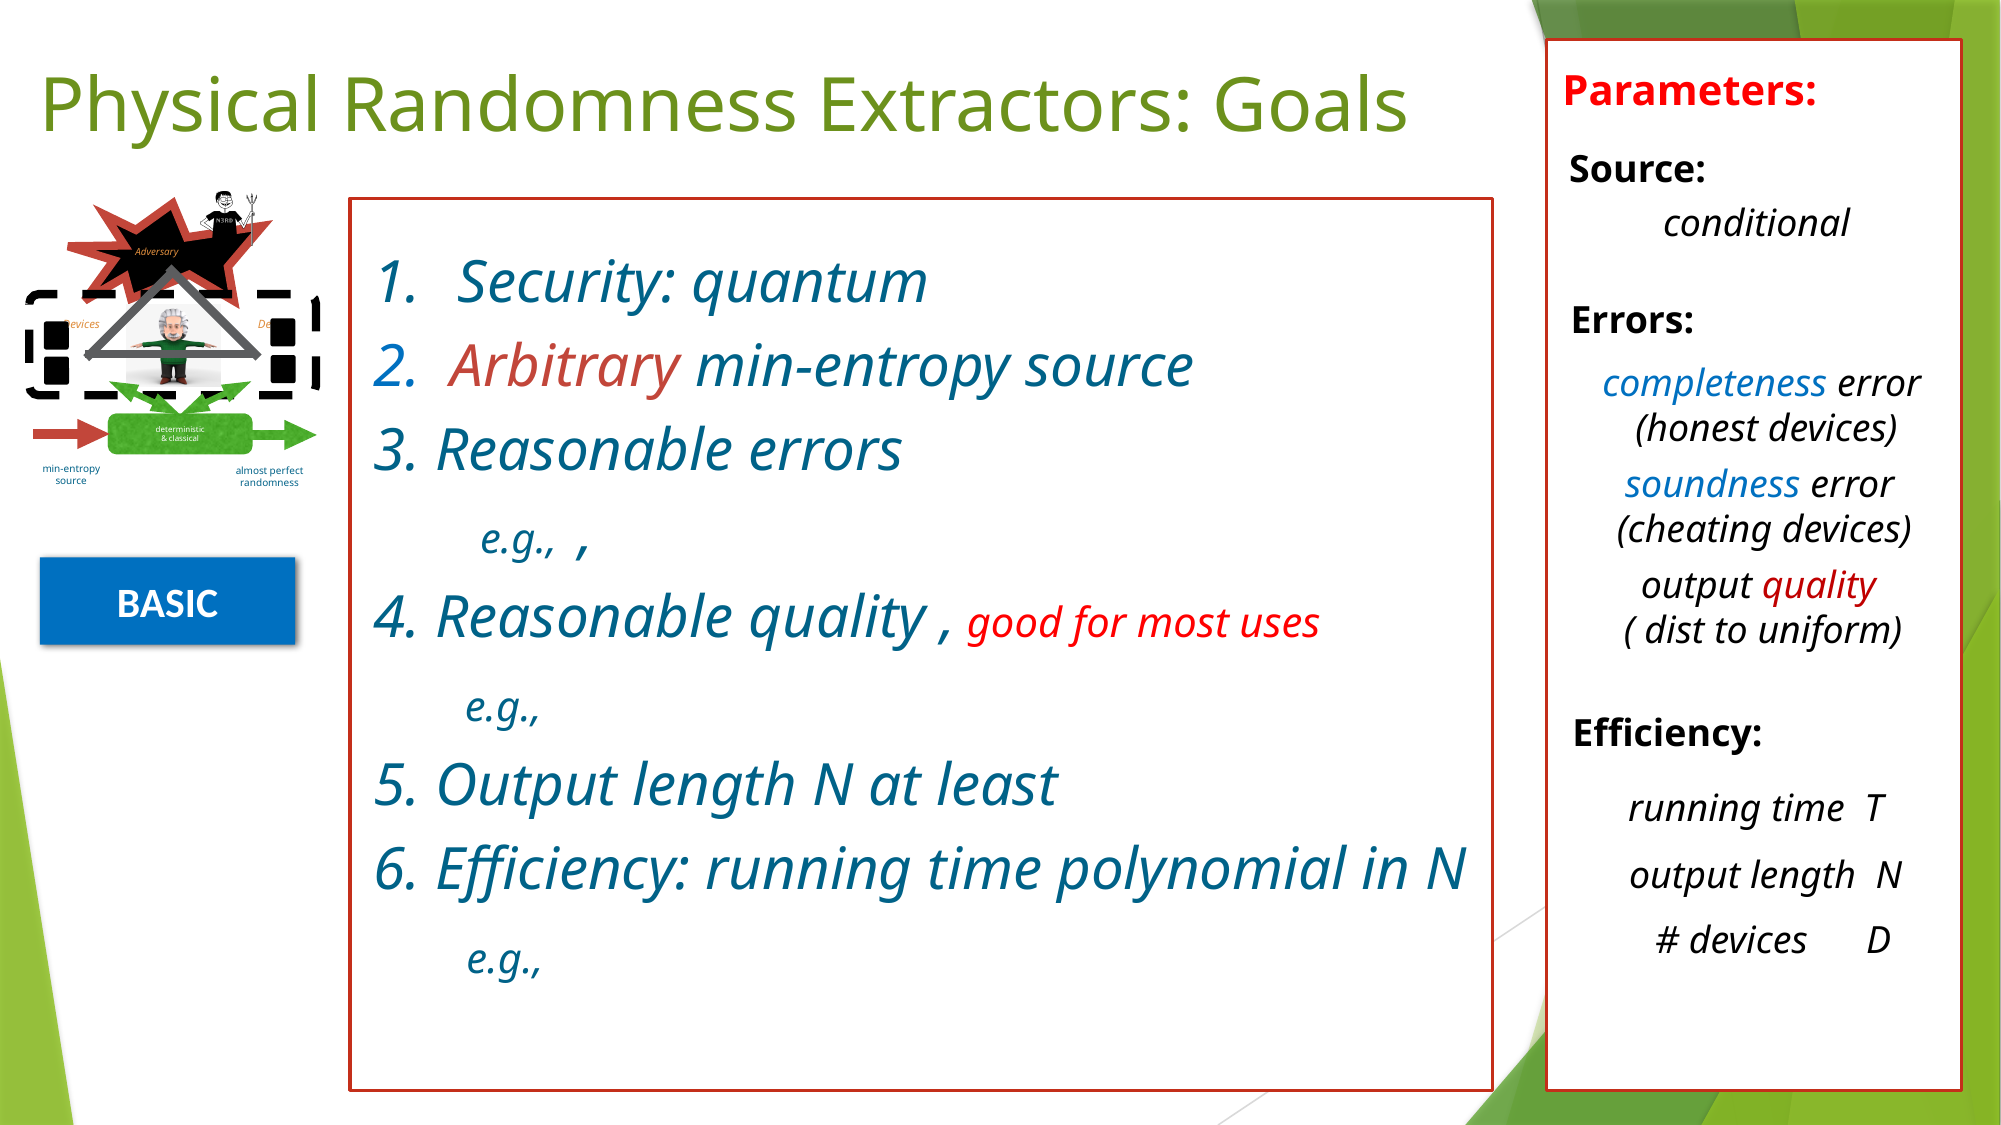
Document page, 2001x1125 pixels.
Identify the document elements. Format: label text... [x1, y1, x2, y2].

text_box Physical Randomness Extractors: Goals [24, 49, 1435, 168]
text_box Efficiency: [1557, 701, 1778, 762]
text_box # devices D [1640, 908, 1907, 969]
text_box BASIC [39, 557, 296, 645]
text_box Parameters: [1547, 56, 1843, 122]
text_box Source: [1554, 137, 1722, 198]
text_box output length N [1614, 843, 1918, 903]
text_box [1545, 38, 1963, 1092]
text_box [24, 191, 324, 498]
text_box Errors: [1555, 288, 1710, 349]
text_box [348, 197, 1494, 1092]
text_box running time T [1613, 776, 1899, 836]
